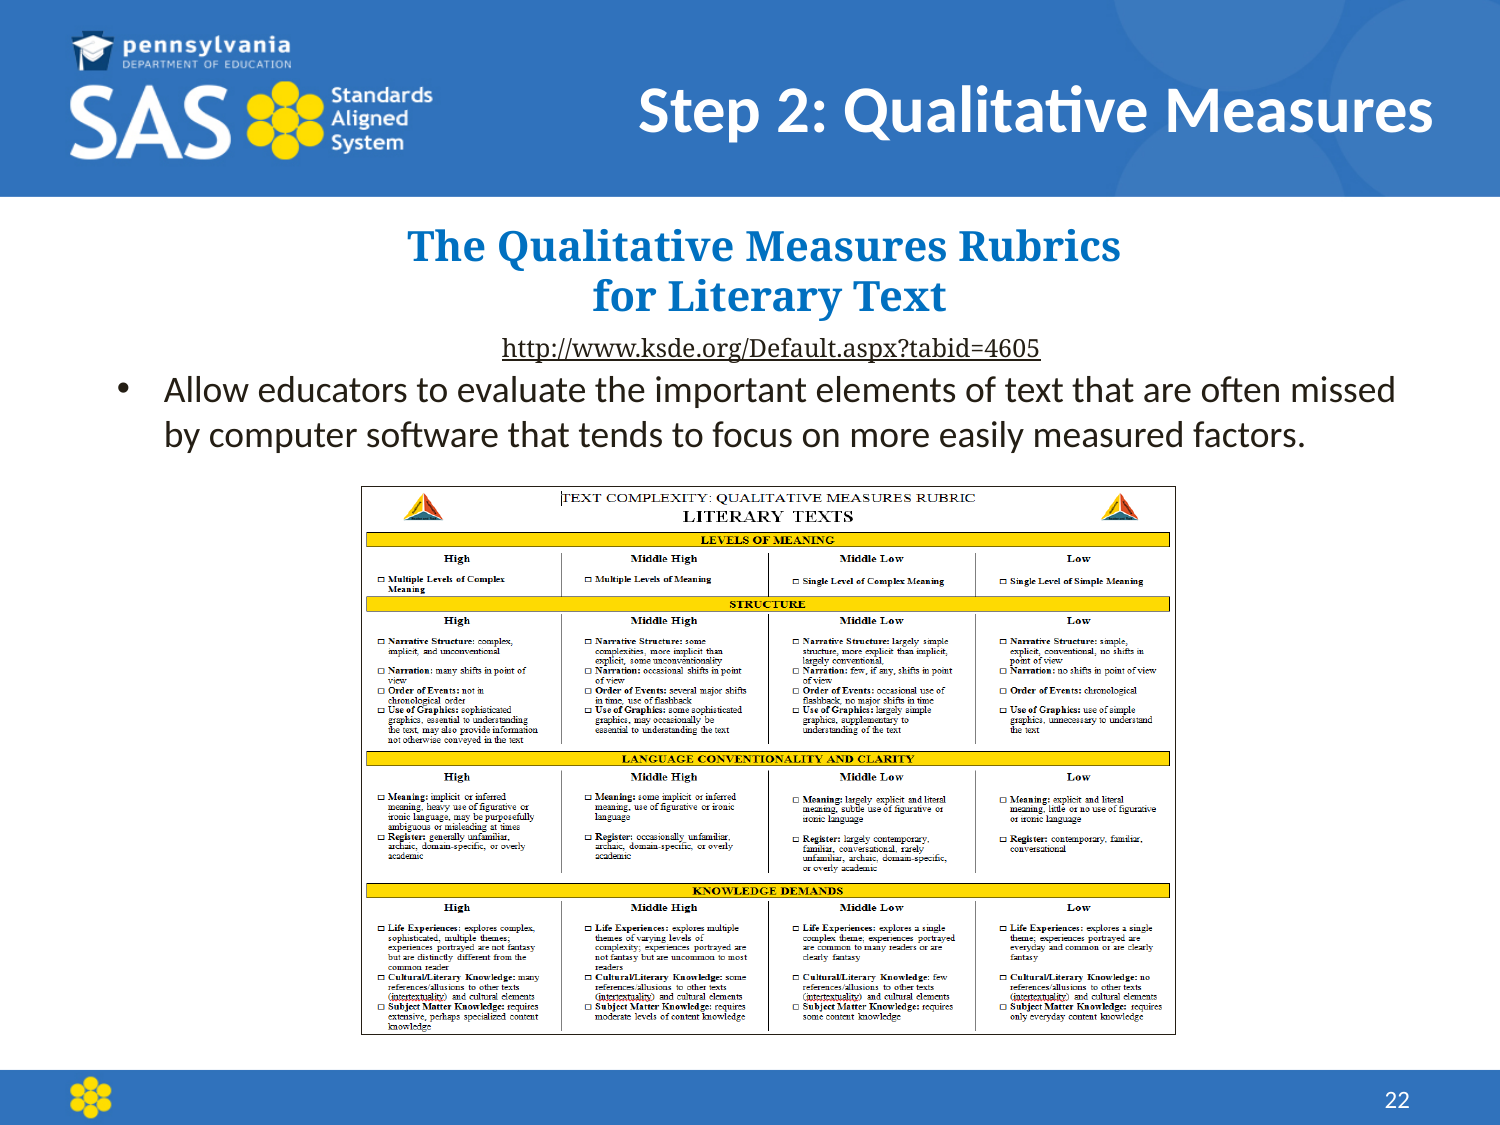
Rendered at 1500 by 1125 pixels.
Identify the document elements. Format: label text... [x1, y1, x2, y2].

title Step 2: Qualitative Measures [462, 0, 1451, 212]
slide_number 22 [1247, 1072, 1425, 1125]
picture [0, 0, 1500, 1125]
text_box The Qualitative Measures Rubrics for Literary Text http://www.ksde.org/Default.aspx?tabid=4605 Allow educators to evaluate the important elements of text that are often missed by computer software that tends to focus on more easily measured factors. [102, 212, 1438, 553]
